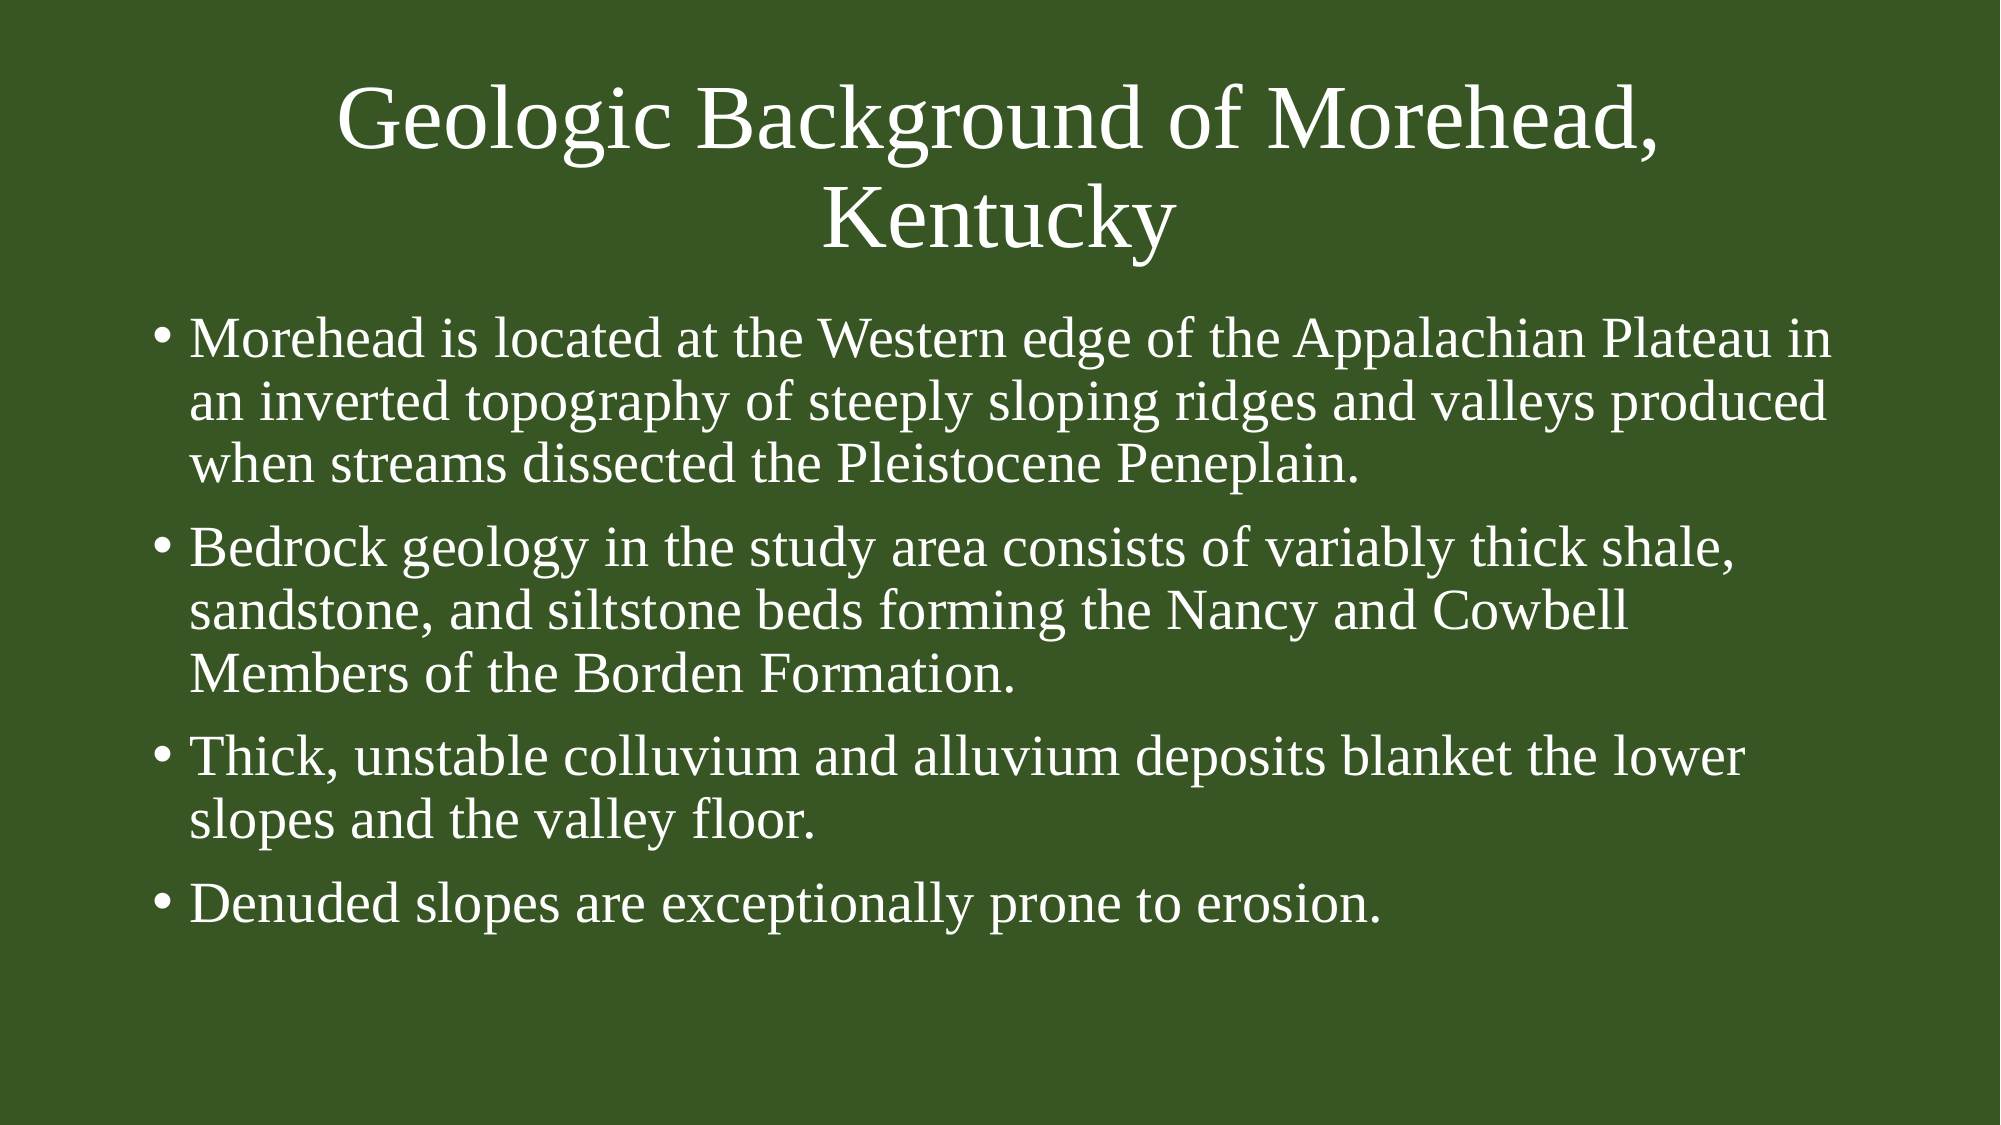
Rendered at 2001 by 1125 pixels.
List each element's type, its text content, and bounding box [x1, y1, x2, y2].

list Morehead is located at the Western edge of the Appalachian Plateau in an inverted topography of steeply sloping ridges and valleys produced when streams dissected the Pleistocene Peneplain. Bedrock geology in the study area consists of variably thick shale, sandstone, and siltstone beds forming the Nancy and Cowbell Members of the Borden Formation. Thick, unstable colluvium and alluvium deposits blanket the lower slopes and the valley floor. Denuded slopes are exceptionally prone to erosion. [137, 299, 1863, 1014]
title Geologic Background of Morehead, Kentucky [137, 59, 1863, 278]
